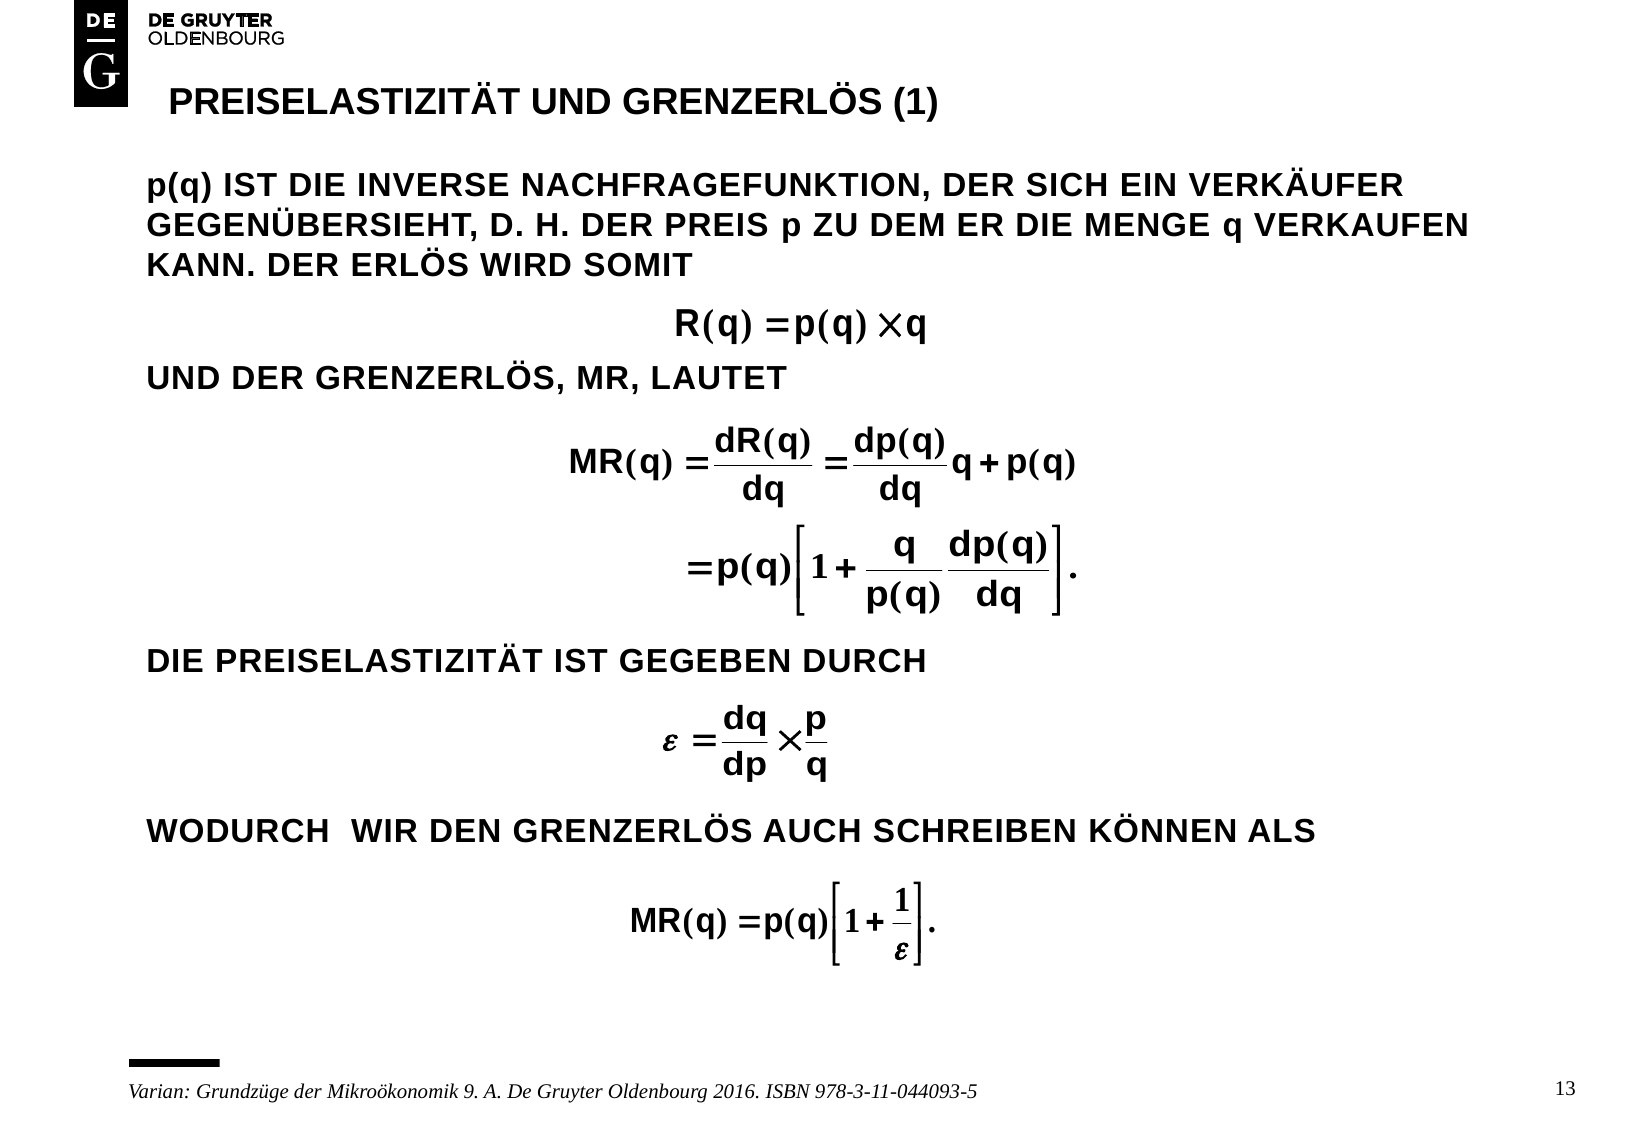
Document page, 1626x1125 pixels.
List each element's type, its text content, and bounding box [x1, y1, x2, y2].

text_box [673, 304, 929, 347]
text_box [682, 521, 1078, 618]
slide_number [128, 1077, 1539, 1108]
title PREISELASTIZITÄT UND GRENZERLÖS (1) [168, 77, 1595, 132]
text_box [658, 701, 830, 784]
slide_number 13 [1554, 1074, 1614, 1104]
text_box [629, 879, 937, 968]
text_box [568, 421, 1078, 510]
list p(q) IST DIE INVERSE NACHFRAGEFUNKTION, DER SICH EIN VERKÄUFER GEGENÜBERSIEHT, D. H. DER PREIS p ZU DEM ER DIE MENGE q VERKAUFEN KANN. DER ERLÖS WIRD SOMIT UND DER GRENZERLÖS, MR, LAUTET DIE PREISELASTIZITÄT IST GEGEBEN DURCH WODURCH WIR DEN GRENZERLÖS AUCH SCHREIBEN KÖNNEN ALS [131, 155, 1558, 975]
